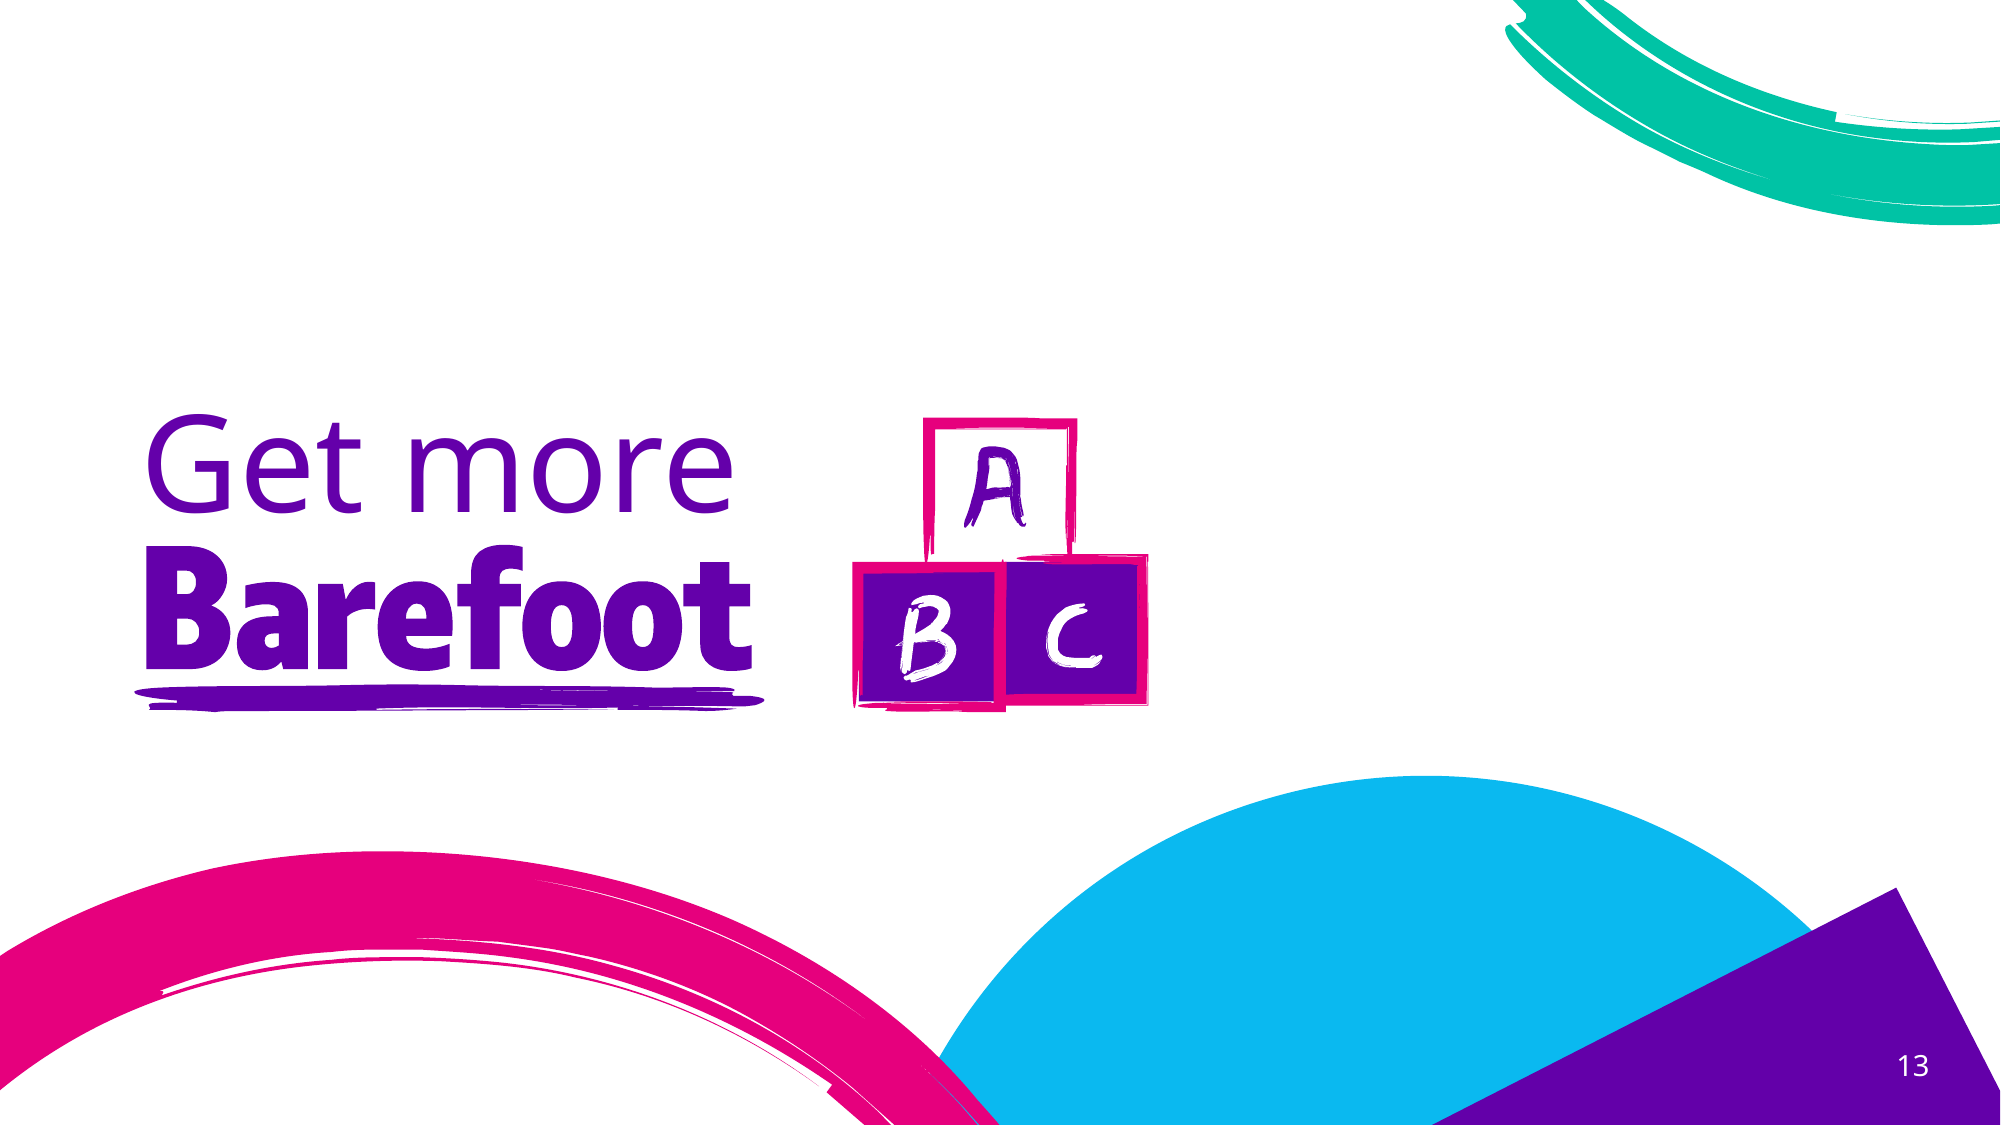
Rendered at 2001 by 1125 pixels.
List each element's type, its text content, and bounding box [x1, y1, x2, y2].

list Get more [125, 387, 843, 569]
slide_number 13 [1673, 1037, 1945, 1097]
